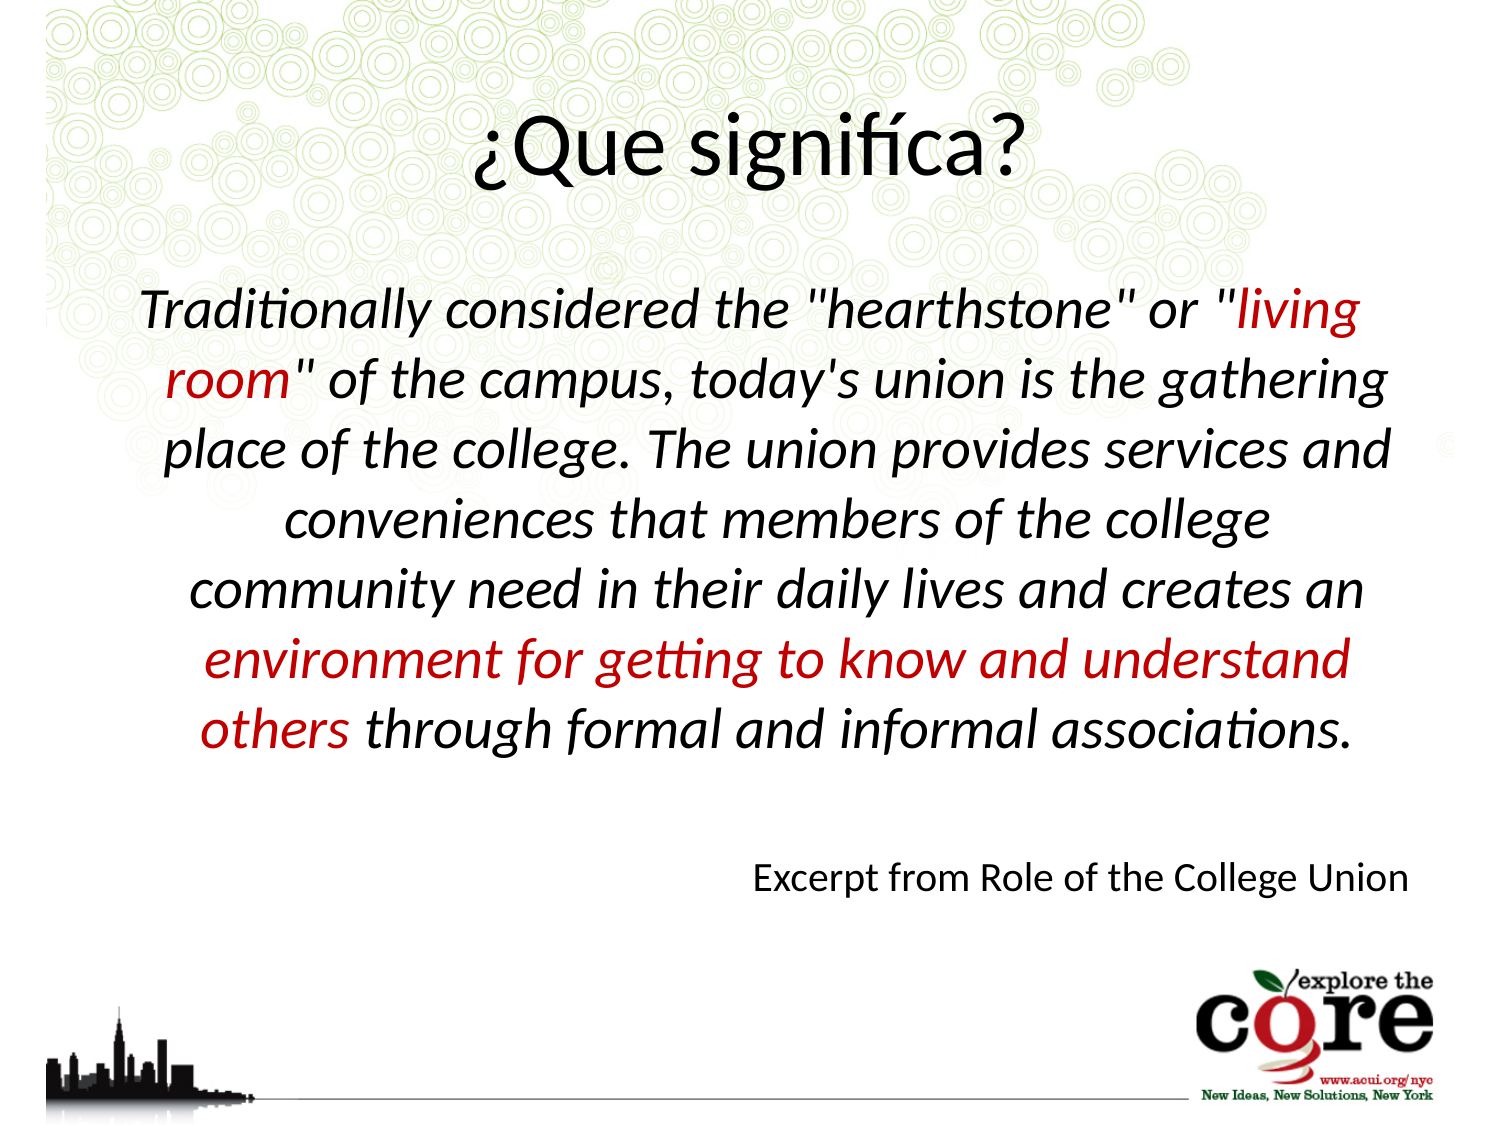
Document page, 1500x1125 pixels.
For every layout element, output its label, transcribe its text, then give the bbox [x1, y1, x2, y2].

list Traditionally considered the "hearthstone" or "living room" of the campus, today's union is the gathering place of the college. The union provides services and conveniences that members of the college community need in their daily lives and creates an environment for getting to know and understand others through formal and informal associations. Excerpt from Role of the College Union [74, 262, 1426, 1006]
title ¿Que signifíca? [74, 44, 1426, 233]
picture [46, 0, 1454, 1125]
